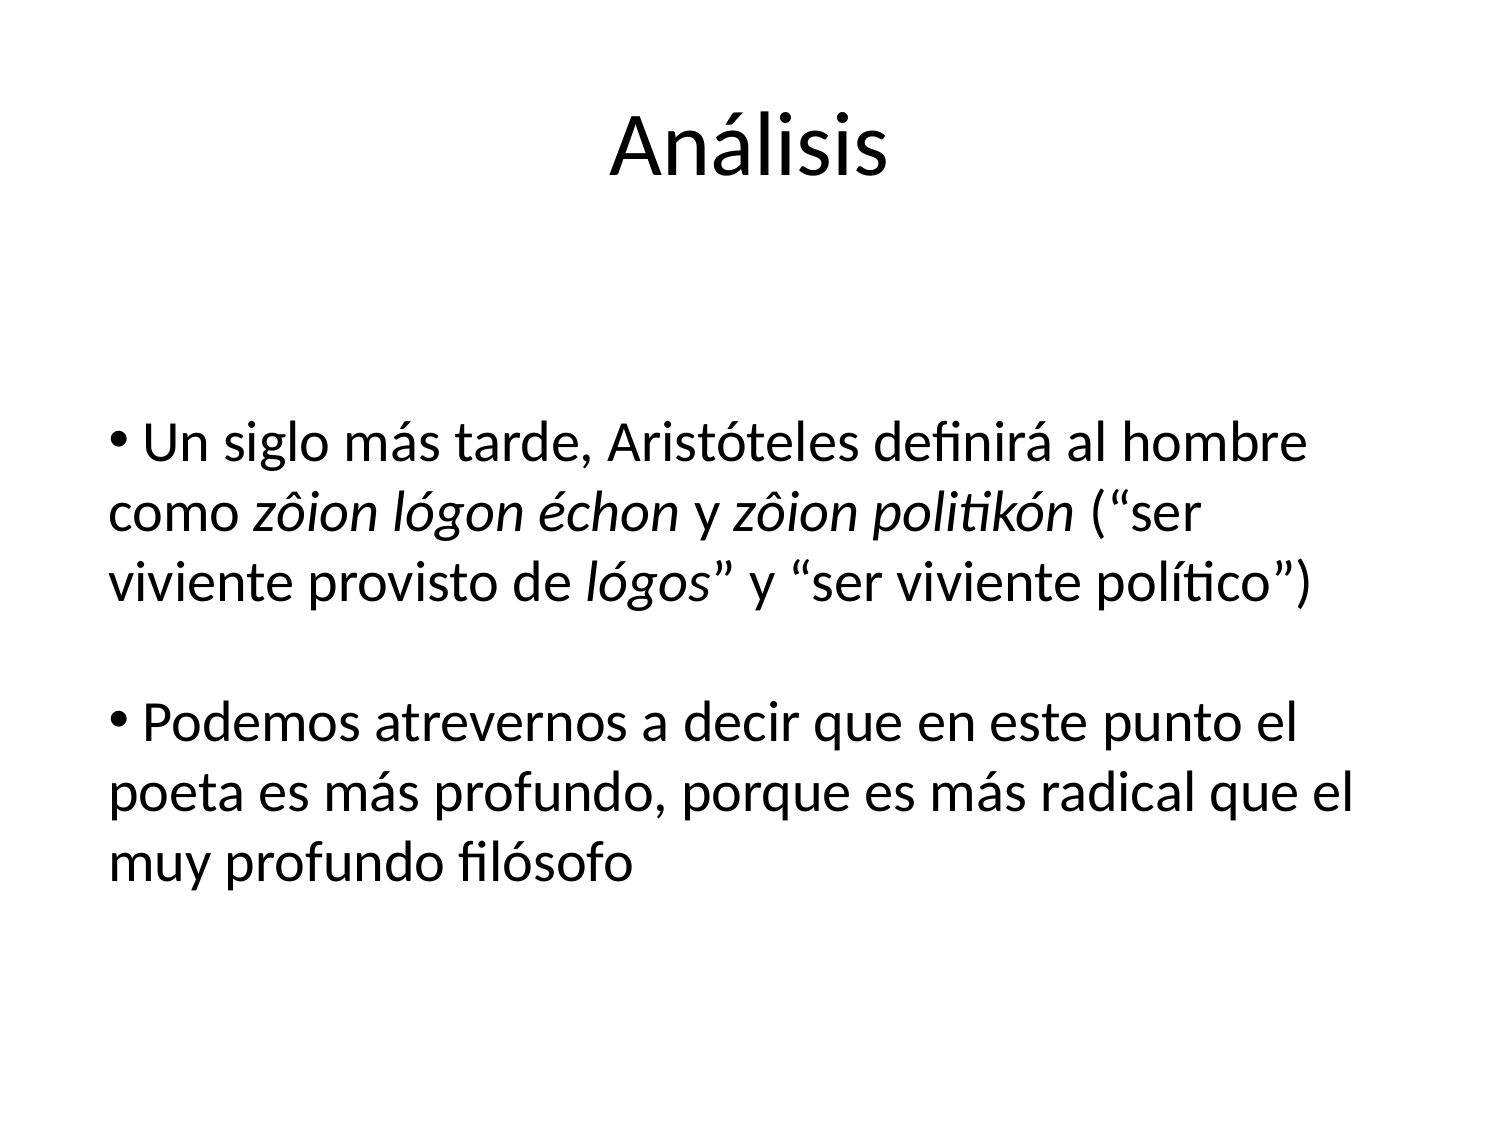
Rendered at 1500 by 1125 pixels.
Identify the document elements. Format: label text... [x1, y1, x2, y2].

text_box Un siglo más tarde, Aristóteles definirá al hombre como zôion lógon échon y zôion politikón (“ser viviente provisto de lógos” y “ser viviente político”) Podemos atrevernos a decir que en este punto el poeta es más profundo, porque es más radical que el muy profundo filósofo [93, 395, 1395, 901]
title Análisis [75, 45, 1425, 233]
